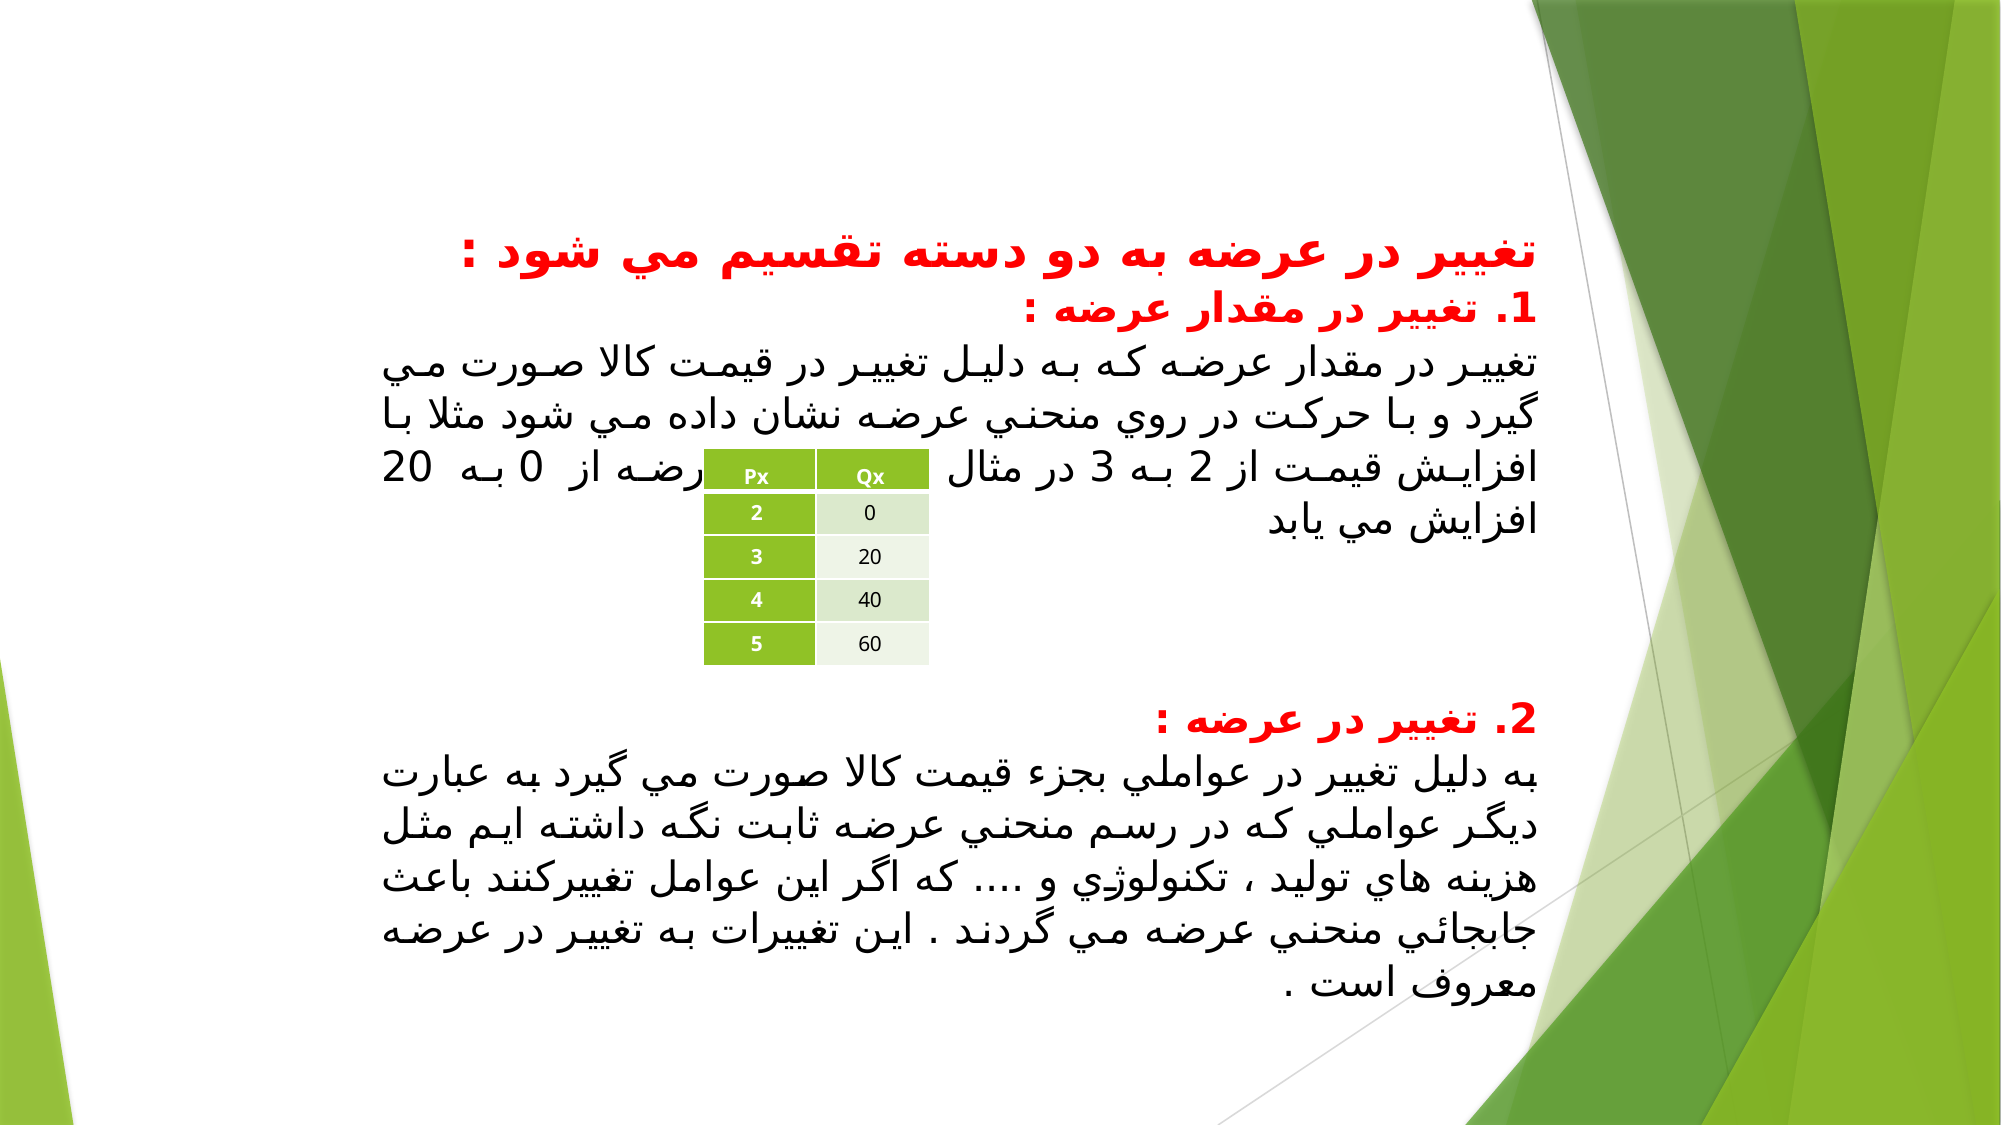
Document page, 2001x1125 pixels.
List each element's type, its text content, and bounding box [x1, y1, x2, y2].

text_box تغيير در عرضه به دو دسته تقسيم مي شود : 1. تغيير در مقدار عرضه : تغيير در مقدار عرضه كه به دليل تغيير در قيمت كالا صورت مي گيرد و با حركت در روي منحني عرضه نشان داده مي شود مثلا با افزايش قيمت از 2 به 3 در مثال قبل مقدار عرضه از 0 به 20 افزايش مي يابد 2. تغيير در عرضه : به دليل تغيير در عواملي بجزء قيمت كالا صورت مي گيرد به عبارت ديگر عواملي كه در رسم منحني عرضه ثابت نگه داشته ايم مثل هزينه هاي توليد ، تكنولوژي و .... كه اگر اين عوامل تغييركنند باعث جابجائي منحني عرضه مي گردند . اين تغييرات به تغيير در عرضه معروف است . [344, 205, 1554, 1066]
table_cell 0 [817, 494, 929, 534]
table_header Px [704, 449, 815, 489]
table_cell 2 [704, 494, 815, 534]
table_header Qx [817, 449, 929, 489]
table_cell 40 [817, 580, 929, 621]
table_cell 3 [704, 536, 815, 578]
table_cell 20 [817, 536, 929, 578]
table_cell 60 [817, 623, 929, 665]
table_cell 5 [704, 623, 815, 665]
table_cell 4 [704, 580, 815, 621]
